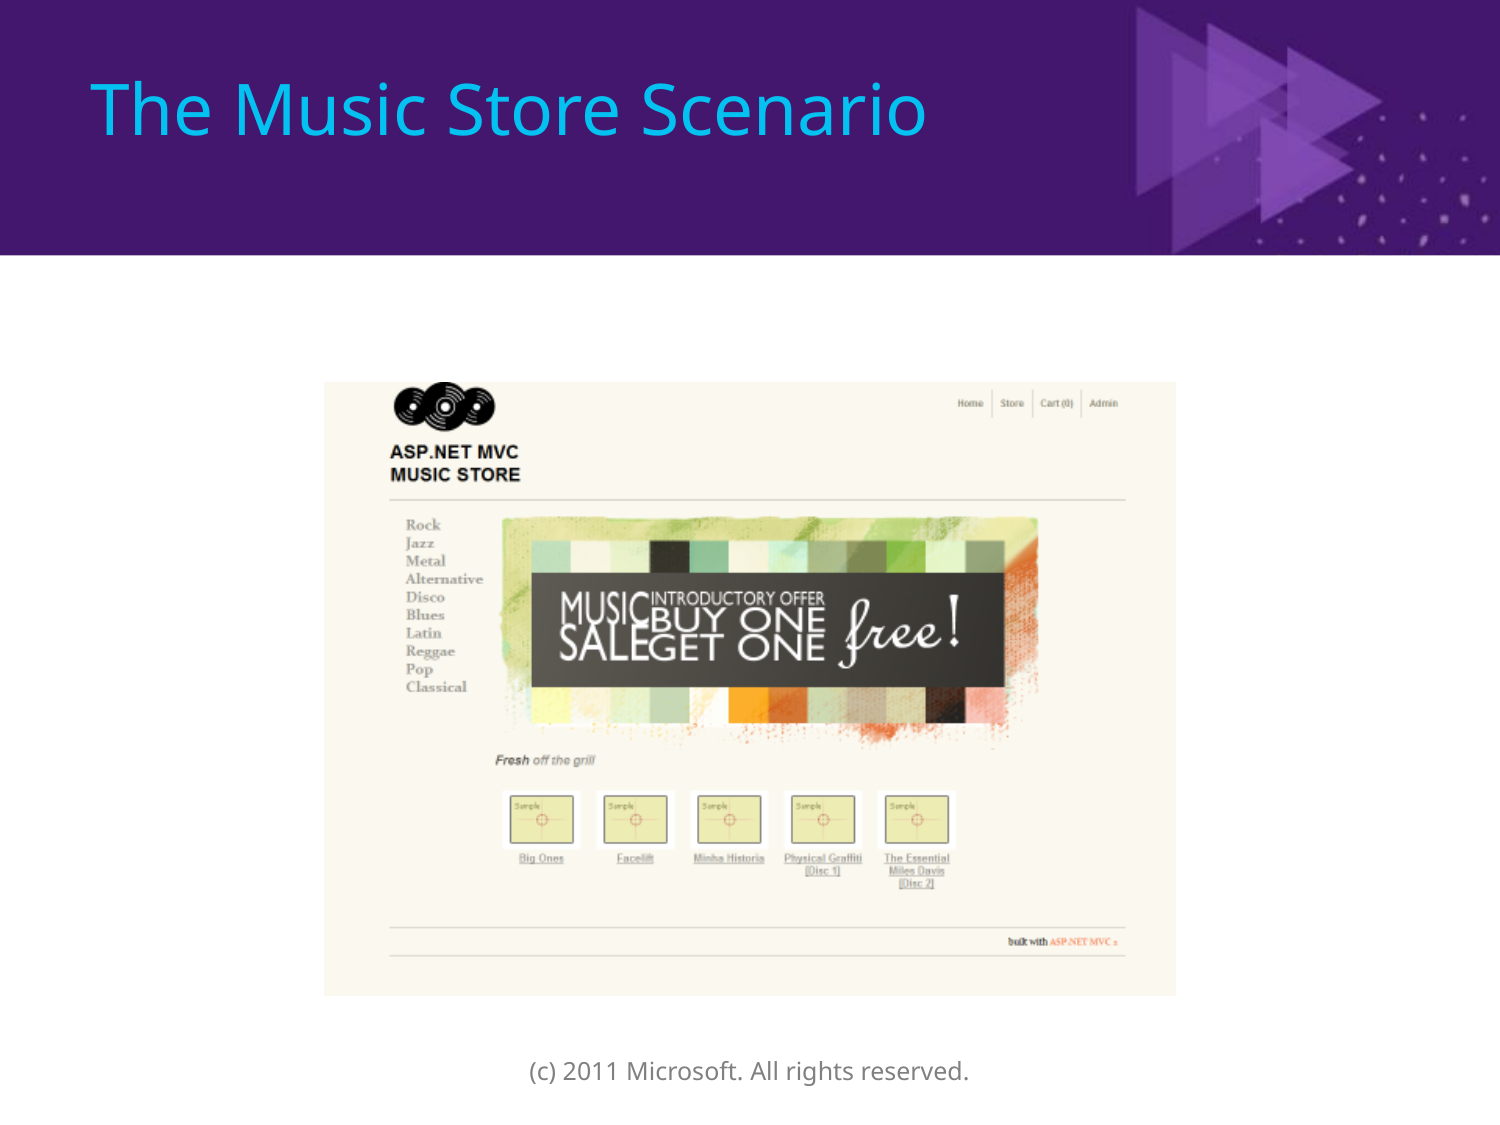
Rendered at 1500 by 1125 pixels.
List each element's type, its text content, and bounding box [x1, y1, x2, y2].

picture [323, 382, 1176, 996]
title The Music Store Scenario [75, 56, 1425, 244]
footer (c) 2011 Microsoft. All rights reserved. [512, 1042, 988, 1103]
picture [0, 0, 1500, 255]
